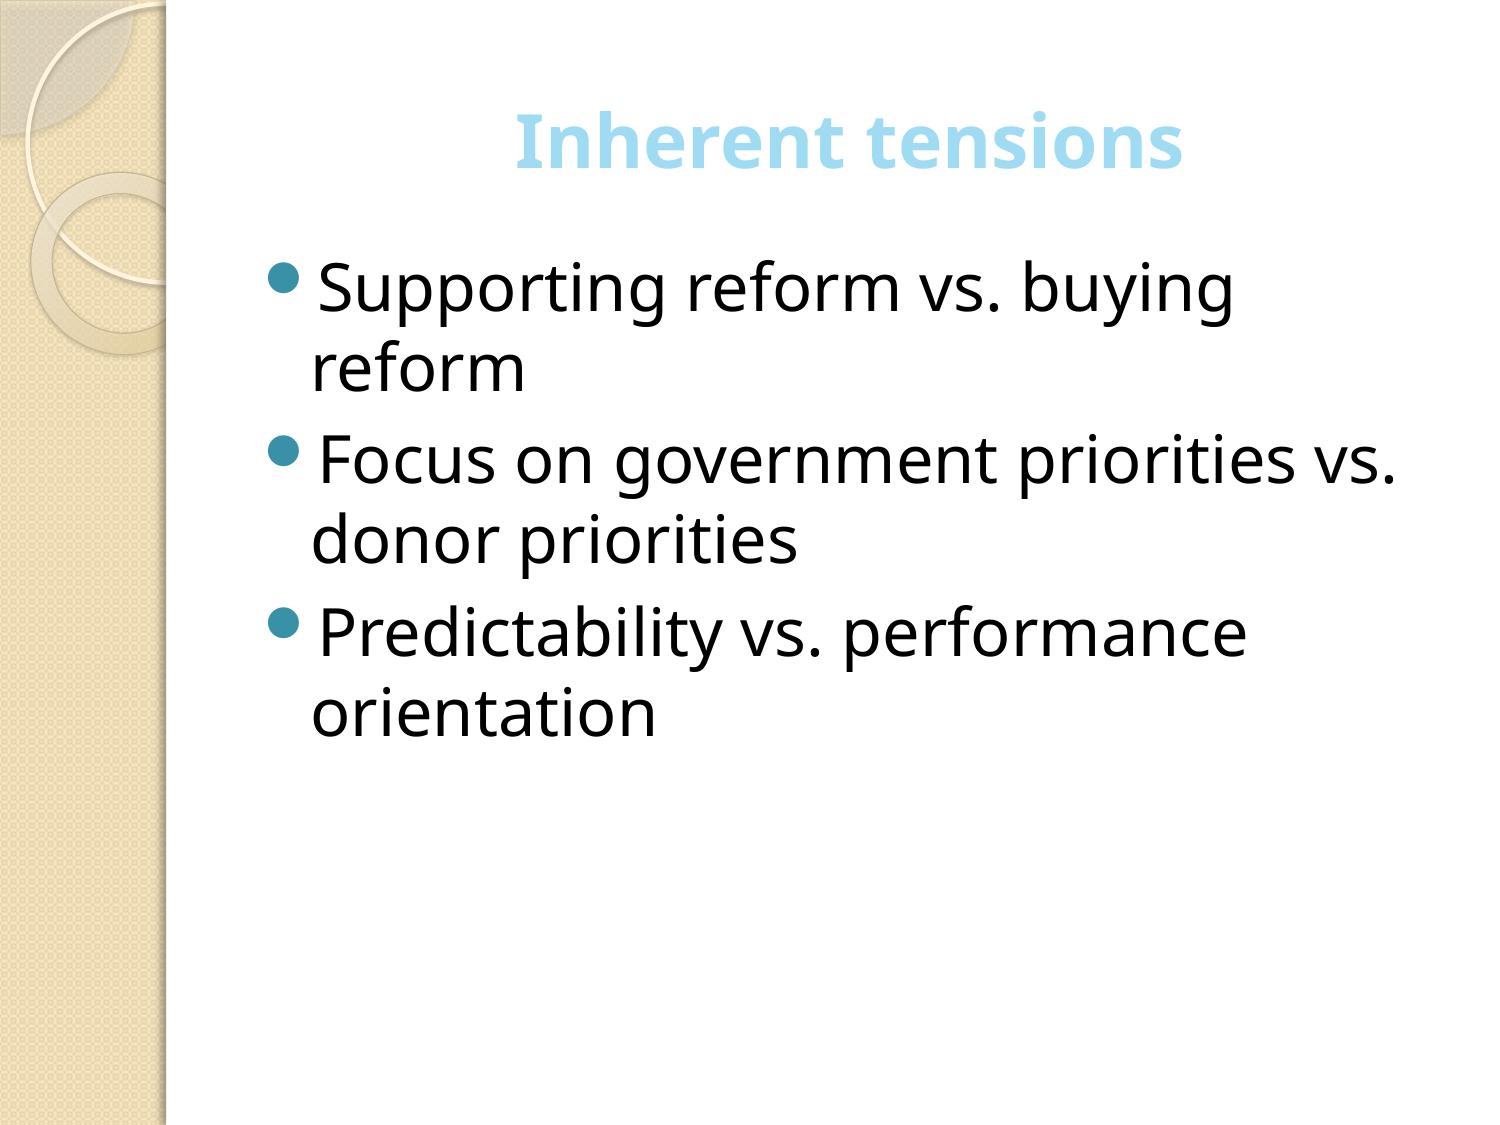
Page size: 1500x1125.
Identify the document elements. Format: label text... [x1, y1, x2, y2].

title Inherent tensions [235, 45, 1466, 233]
list Supporting reform vs. buying reform Focus on government priorities vs. donor priorities Predictability vs. performance orientation [235, 237, 1466, 1025]
